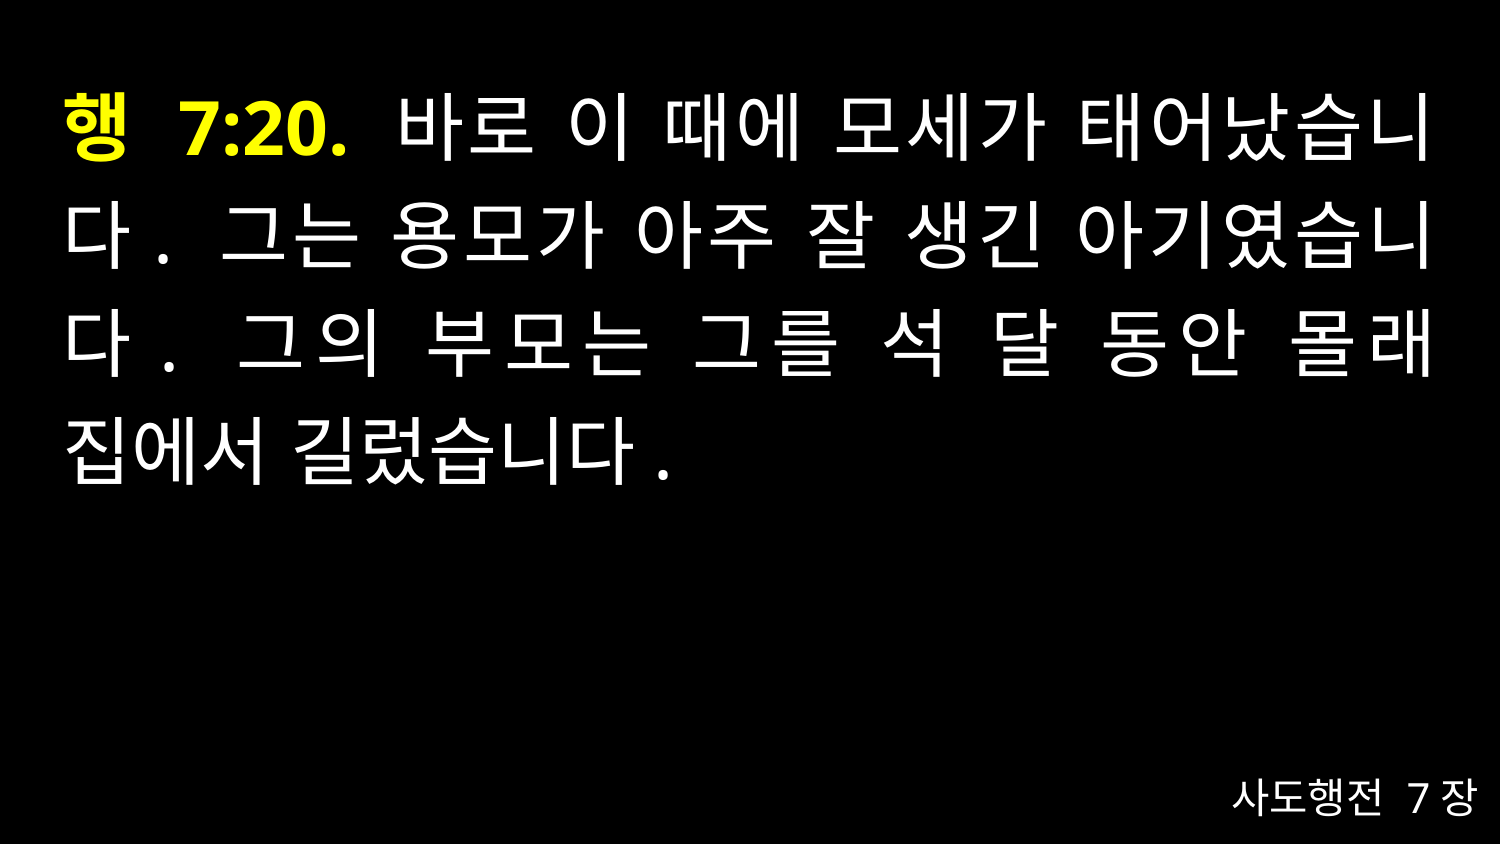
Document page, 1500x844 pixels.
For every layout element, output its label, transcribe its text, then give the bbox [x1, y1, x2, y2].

subtitle 사도행전 7장 [916, 770, 1500, 844]
title 행 7:20. 바로 이 때에 모세가 태어났습니다. 그는 용모가 아주 잘 생긴 아기였습니다. 그의 부모는 그를 석 달 동안 몰래 집에서 길렀습니다. [0, 0, 1500, 844]
